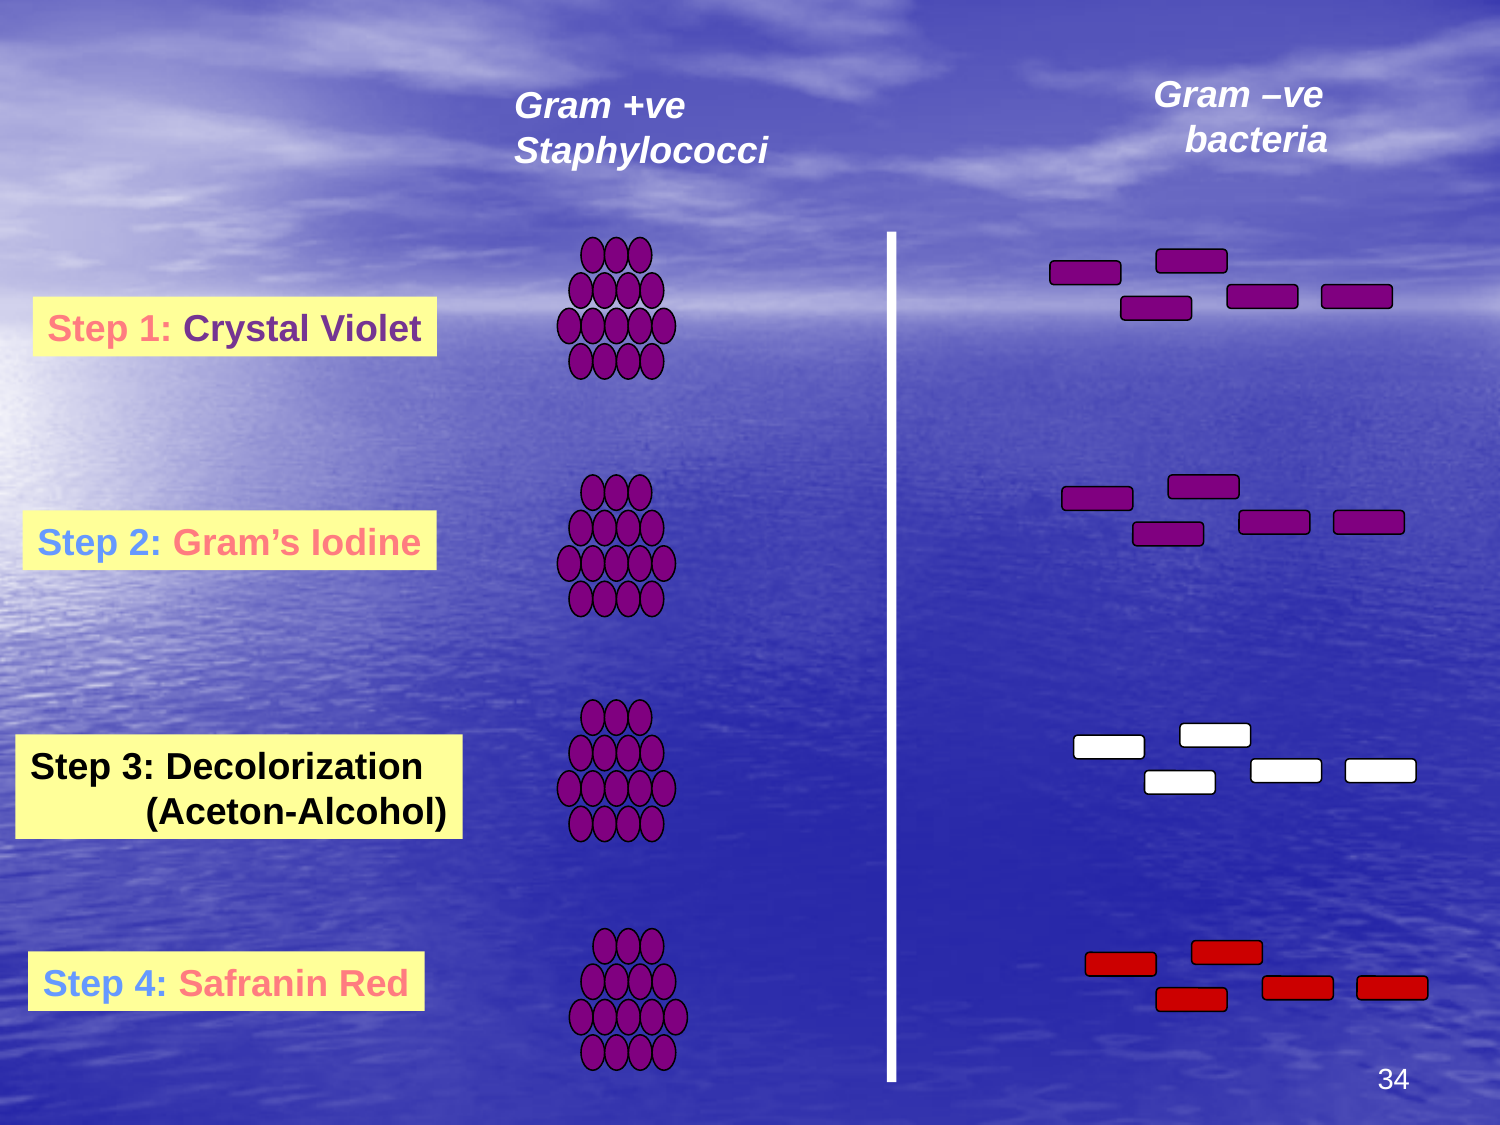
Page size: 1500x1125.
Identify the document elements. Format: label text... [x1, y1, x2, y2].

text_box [568, 928, 688, 1071]
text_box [556, 237, 676, 380]
text_box Step 4: Safranin Red [28, 951, 425, 1011]
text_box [556, 474, 676, 617]
text_box Step 2: Gram’s Iodine [22, 510, 437, 571]
text_box Gram –ve bacteria [1138, 62, 1344, 168]
text_box Step 3: Decolorization (Aceton-Alcohol) [15, 734, 463, 839]
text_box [1085, 940, 1429, 1012]
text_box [1073, 723, 1417, 795]
slide_number 34 [1074, 1024, 1426, 1103]
text_box Step 1: Crystal Violet [32, 296, 437, 357]
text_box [1049, 248, 1393, 321]
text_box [556, 699, 676, 842]
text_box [1061, 474, 1405, 546]
text_box Gram +ve Staphylococci [499, 74, 784, 179]
